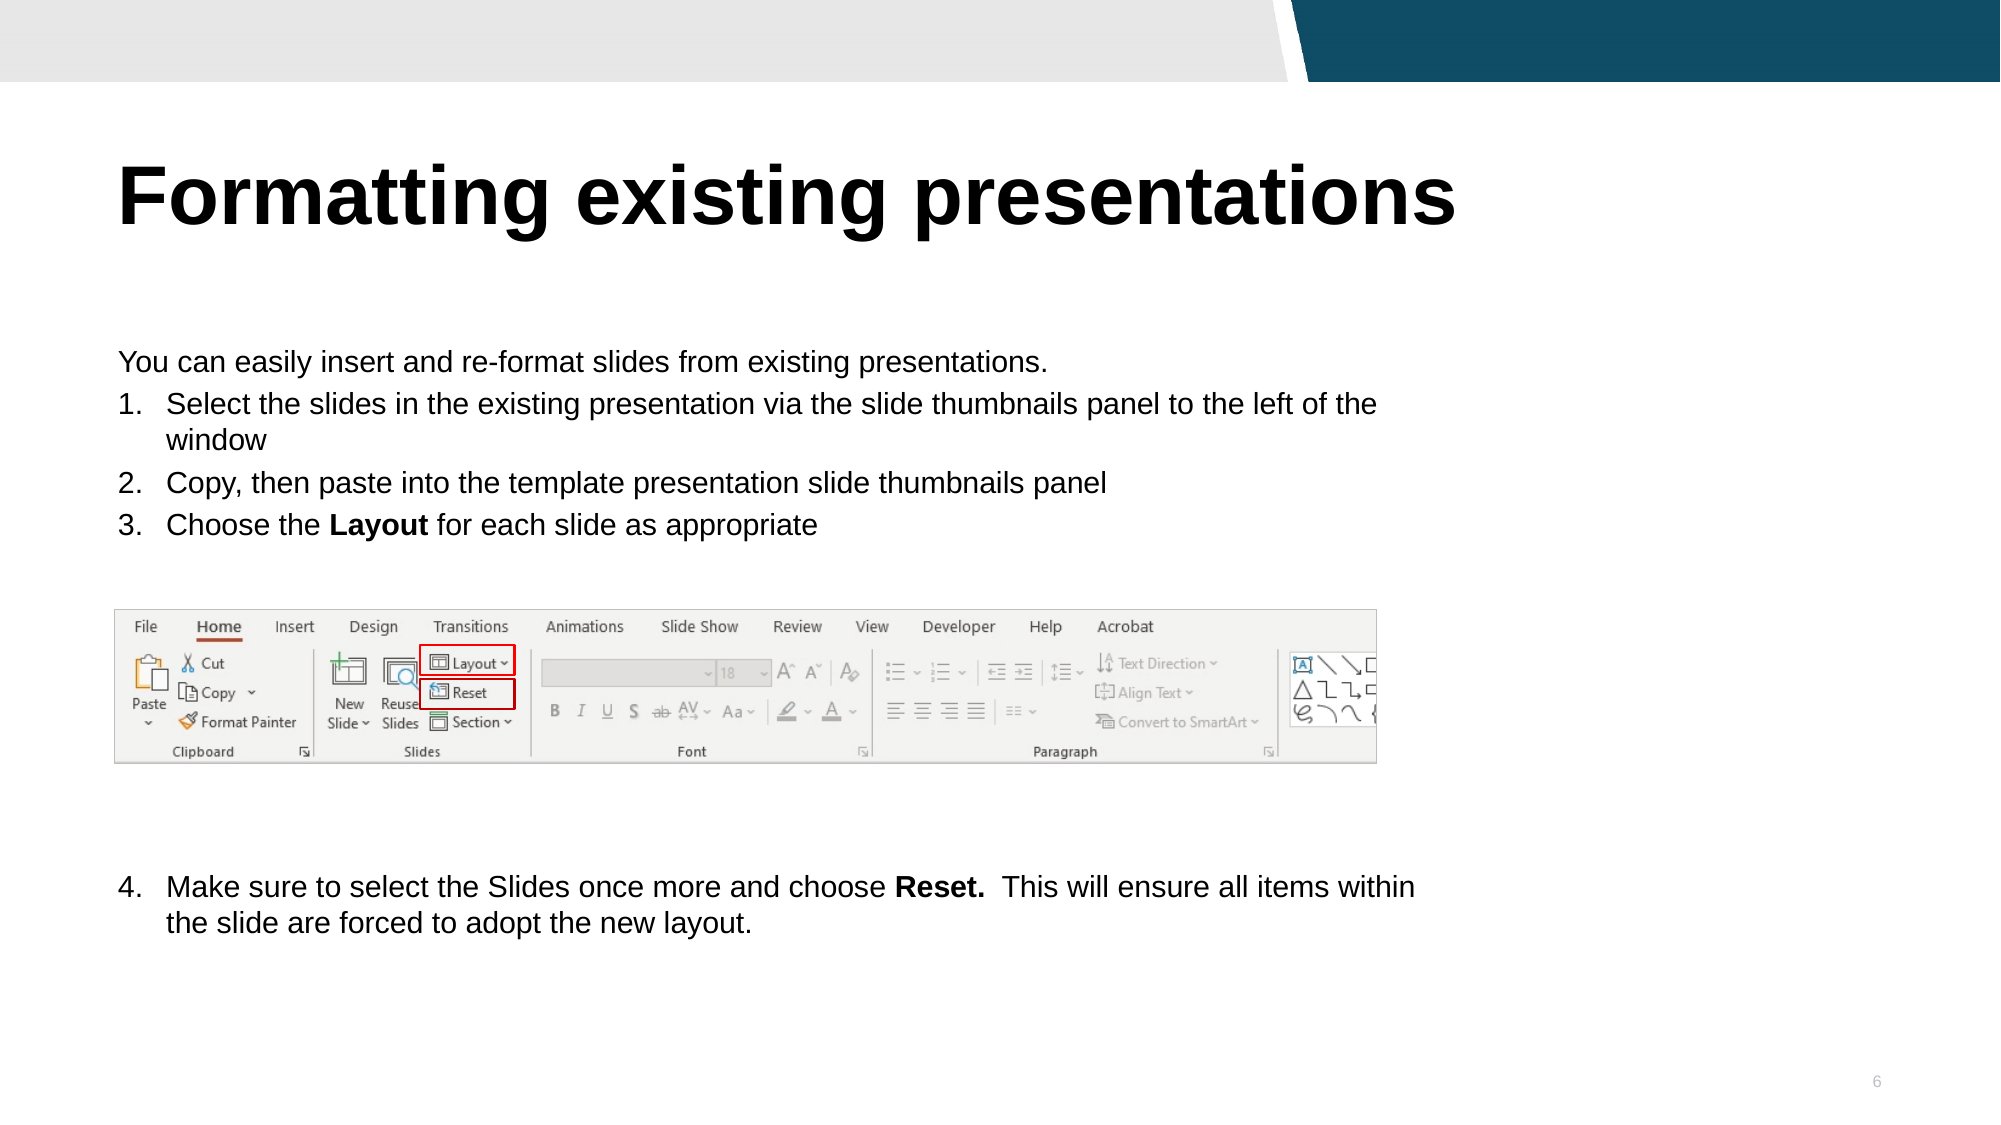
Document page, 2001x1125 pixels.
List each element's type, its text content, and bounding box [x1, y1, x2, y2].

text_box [113, 609, 1378, 765]
picture [0, 0, 2000, 82]
title Formatting existing presentations [117, 160, 1768, 242]
list You can easily insert and re-format slides from existing presentations. Select the slides in the existing presentation via the slide thumbnails panel to the left of the window Copy, then paste into the template presentation slide thumbnails panel Choose the Layout for each slide as appropriate Make sure to select the Slides once more and choose Reset. This will ensure all items within the slide are forced to adopt the new layout. [117, 338, 1441, 944]
